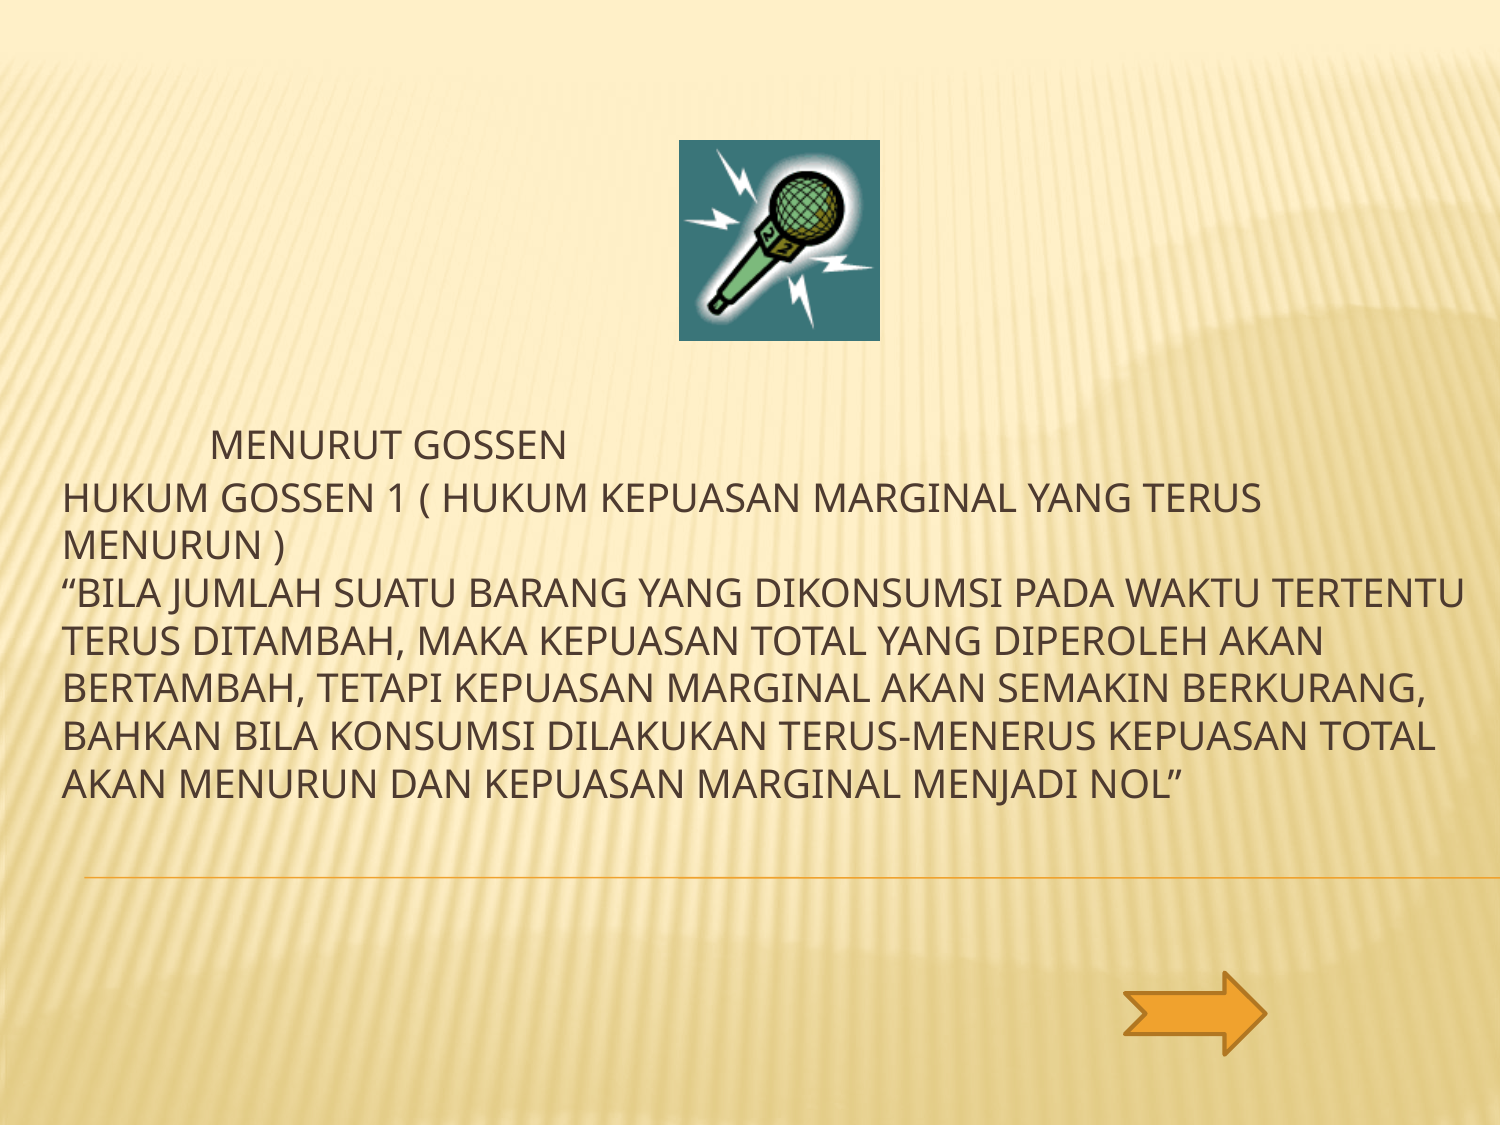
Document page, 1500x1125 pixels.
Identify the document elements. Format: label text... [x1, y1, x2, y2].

title Menurut Gossen Hukum Gossen 1 ( Hukum kepuasan marginal yang terus menurun ) “Bila jumlah suatu barang yang dikonsumsi pada waktu tertentu terus ditambah, maka kepuasan total yang diperoleh akan bertambah, tetapi kepuasan marginal akan semakin berkurang, bahkan bila konsumsi dilakukan terus-menerus kepuasan total akan menurun dan kepuasan marginal menjadi nol” [46, 386, 1500, 891]
picture [679, 140, 880, 341]
subtitle [62, 637, 1450, 788]
text_box [1123, 970, 1268, 1057]
